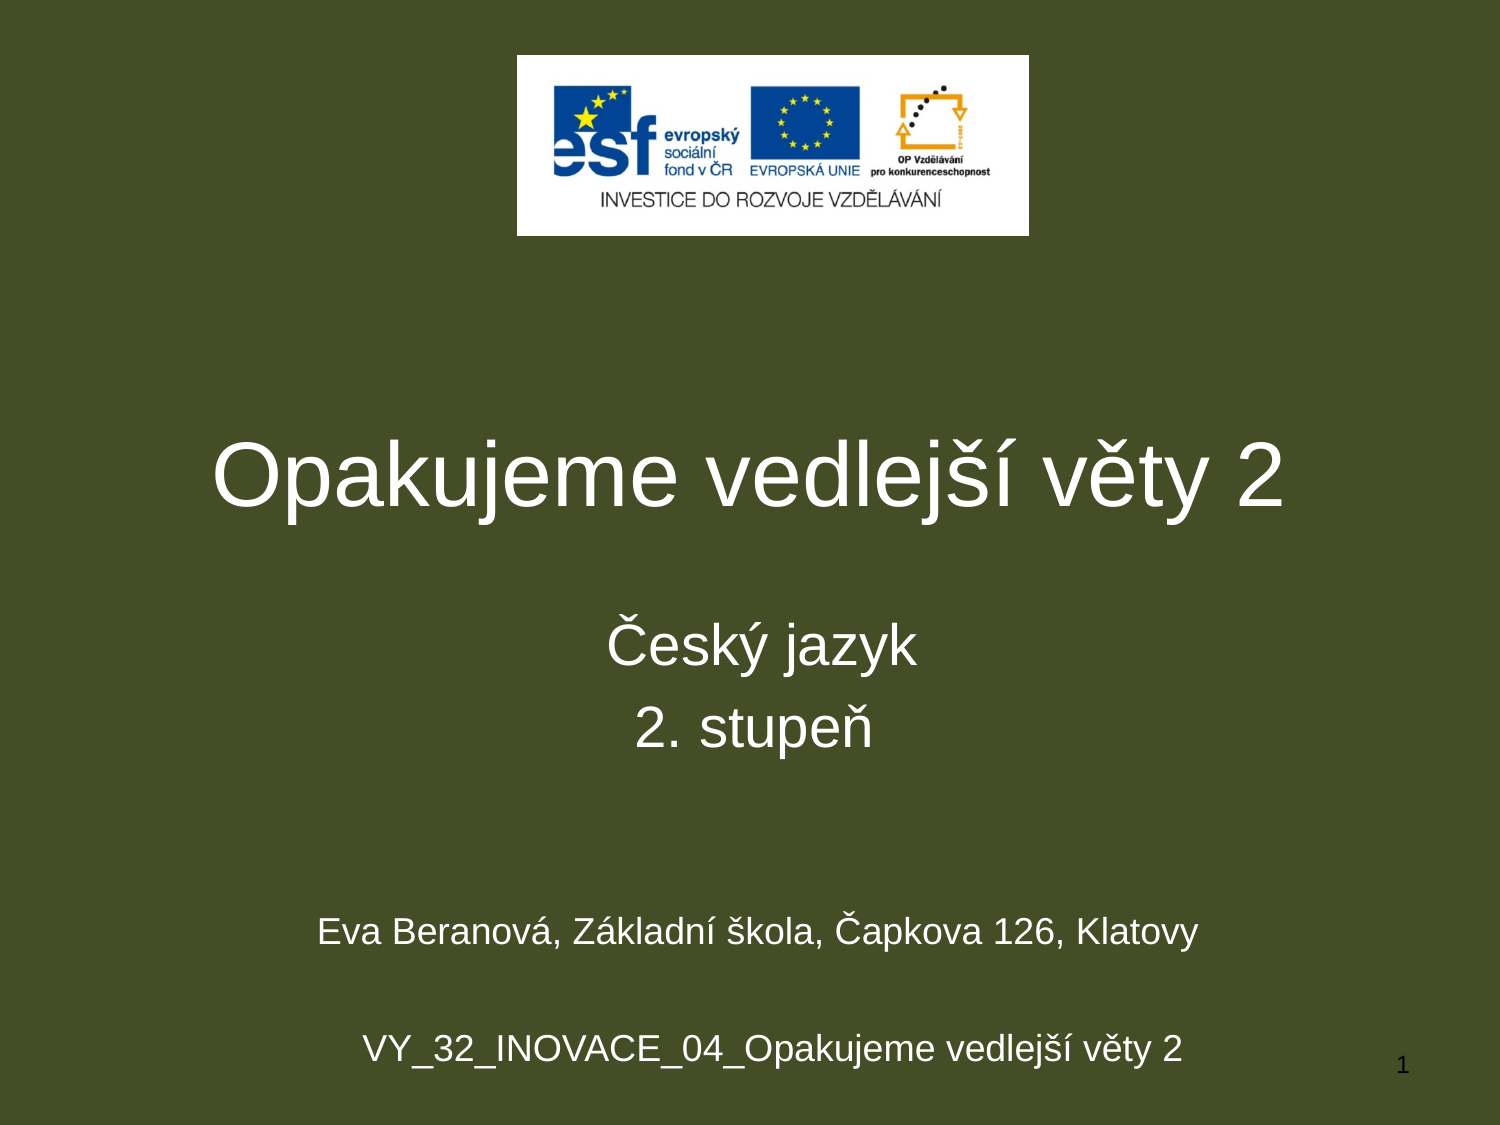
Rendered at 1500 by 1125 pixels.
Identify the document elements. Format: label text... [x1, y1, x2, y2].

text_box Eva Beranová, Základní škola, Čapkova 126, Klatovy [112, 899, 1404, 960]
subtitle Český jazyk 2. stupeň [237, 600, 1288, 825]
slide_number 1 [1250, 1024, 1425, 1103]
text_box VY_32_INOVACE_04_Opakujeme vedlejší věty 2 [147, 1016, 1399, 1077]
title Opakujeme vedlejší věty 2 [112, 349, 1388, 591]
picture [517, 55, 1029, 236]
